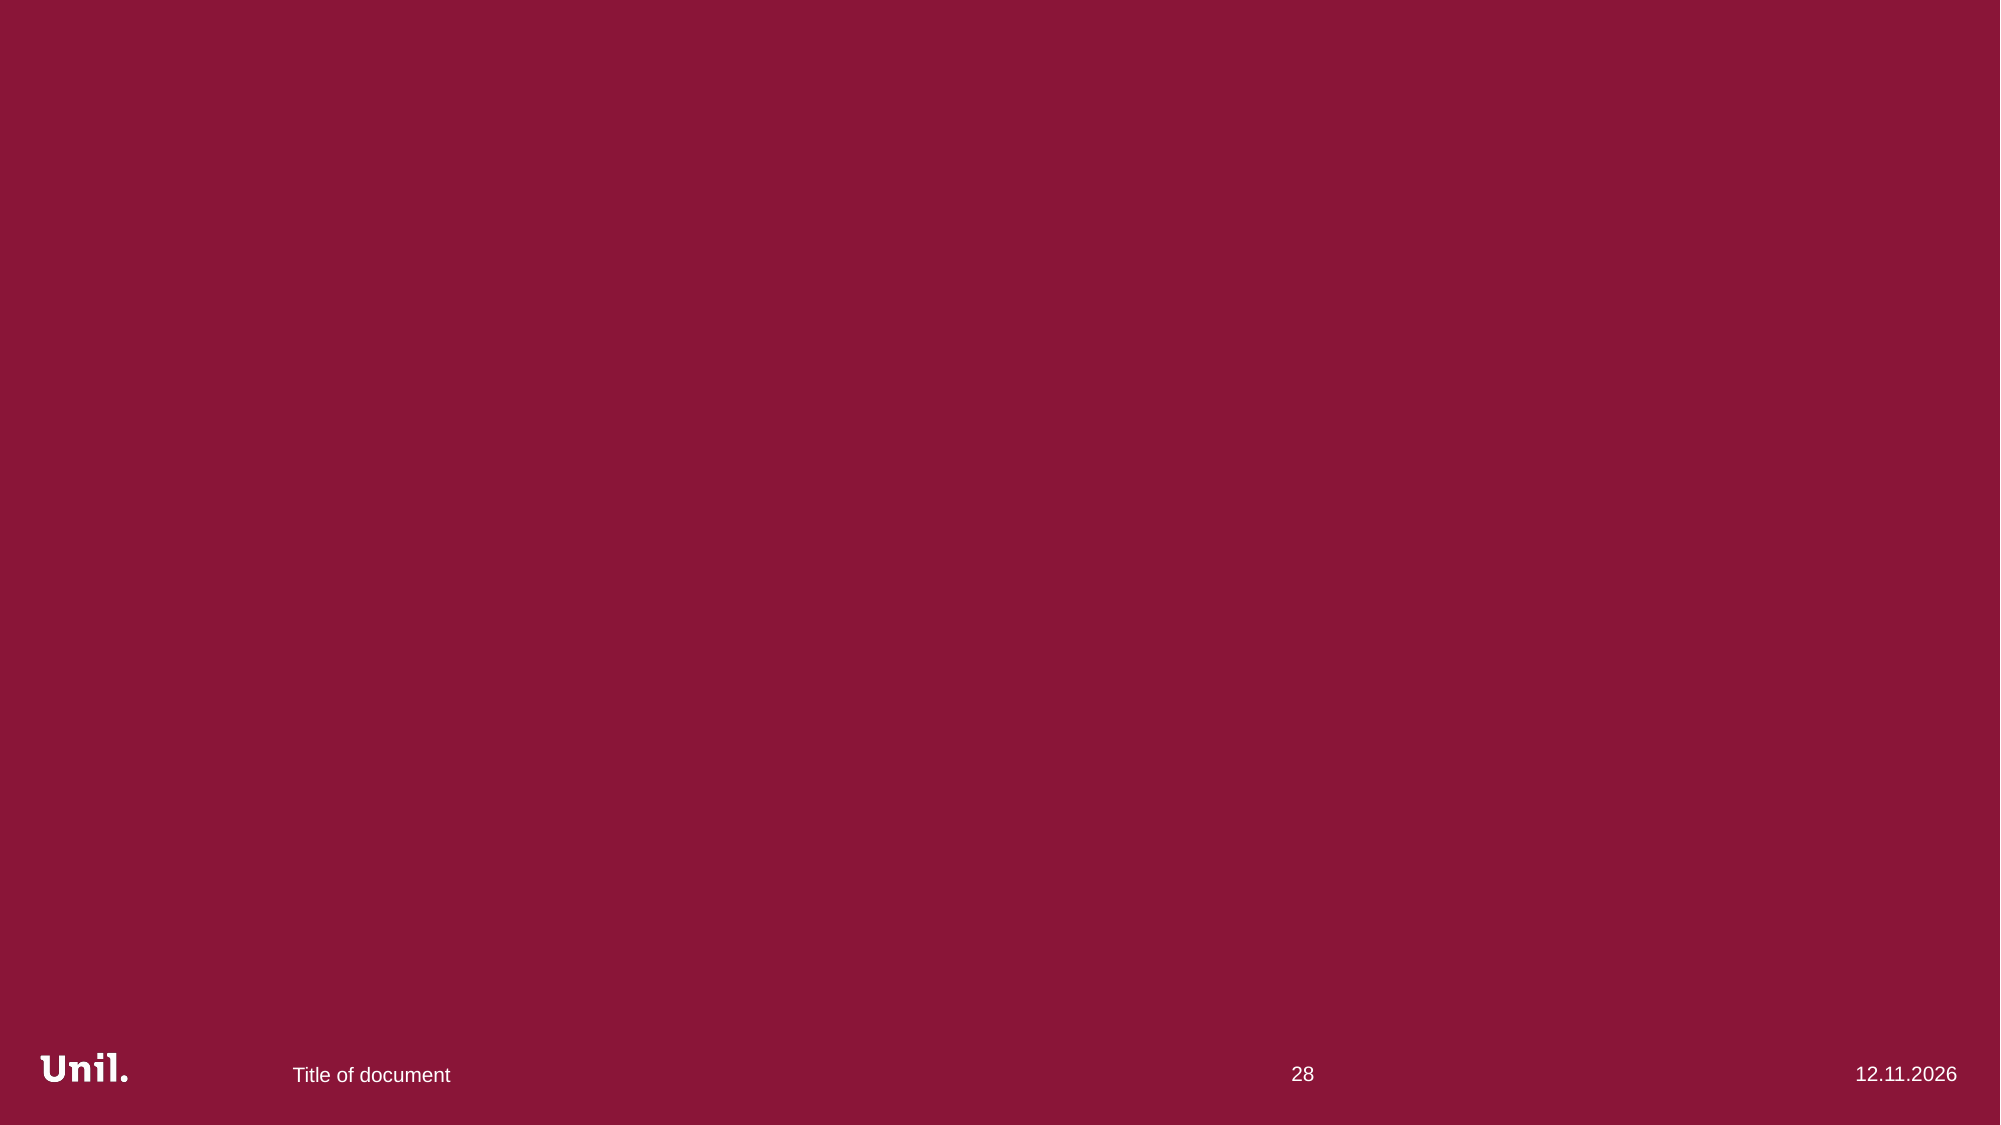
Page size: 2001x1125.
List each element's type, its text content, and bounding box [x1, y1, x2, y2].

footer Title of document [292, 1011, 1048, 1087]
slide_number 28 [1250, 1037, 1355, 1086]
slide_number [1789, 1026, 1958, 1086]
picture [27, 1042, 141, 1095]
